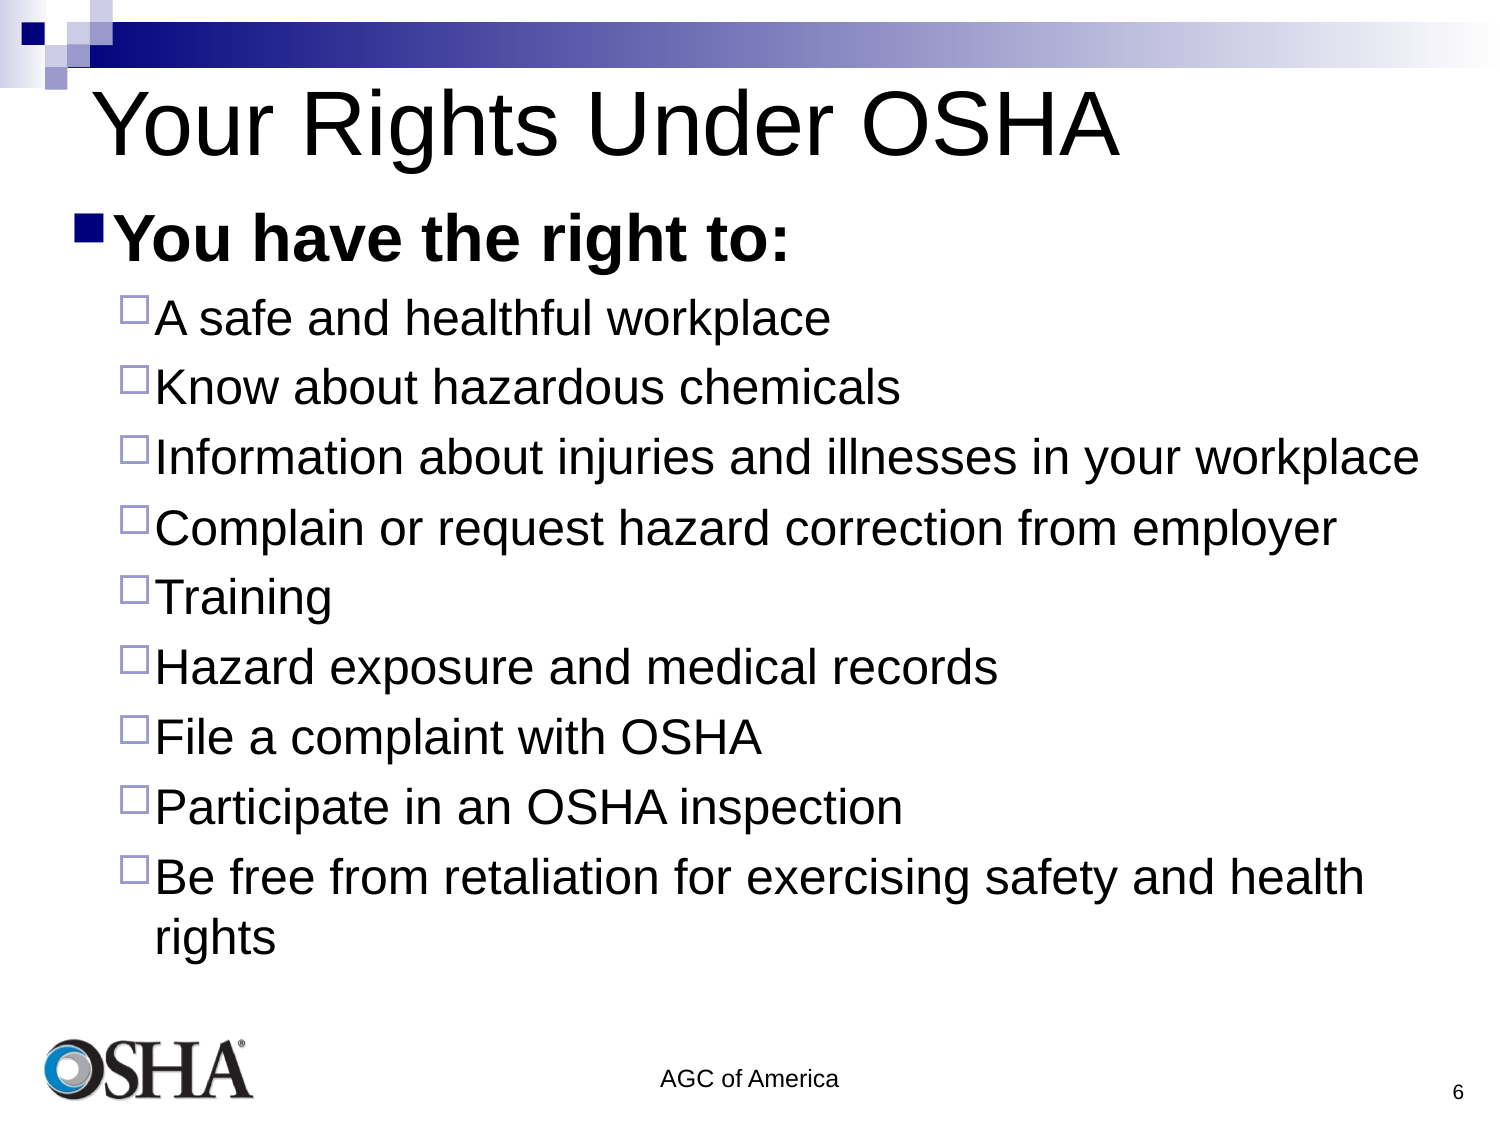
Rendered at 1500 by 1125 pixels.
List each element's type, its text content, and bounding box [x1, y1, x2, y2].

list You have the right to: A safe and healthful workplace Know about hazardous chemicals Information about injuries and illnesses in your workplace Complain or request hazard correction from employer Training Hazard exposure and medical records File a complaint with OSHA Participate in an OSHA inspection Be free from retaliation for exercising safety and health rights [37, 187, 1475, 930]
text_box 6 [1418, 1051, 1479, 1112]
picture [29, 1029, 268, 1102]
footer AGC of America [512, 1025, 988, 1100]
title Your Rights Under OSHA [75, 24, 1425, 187]
